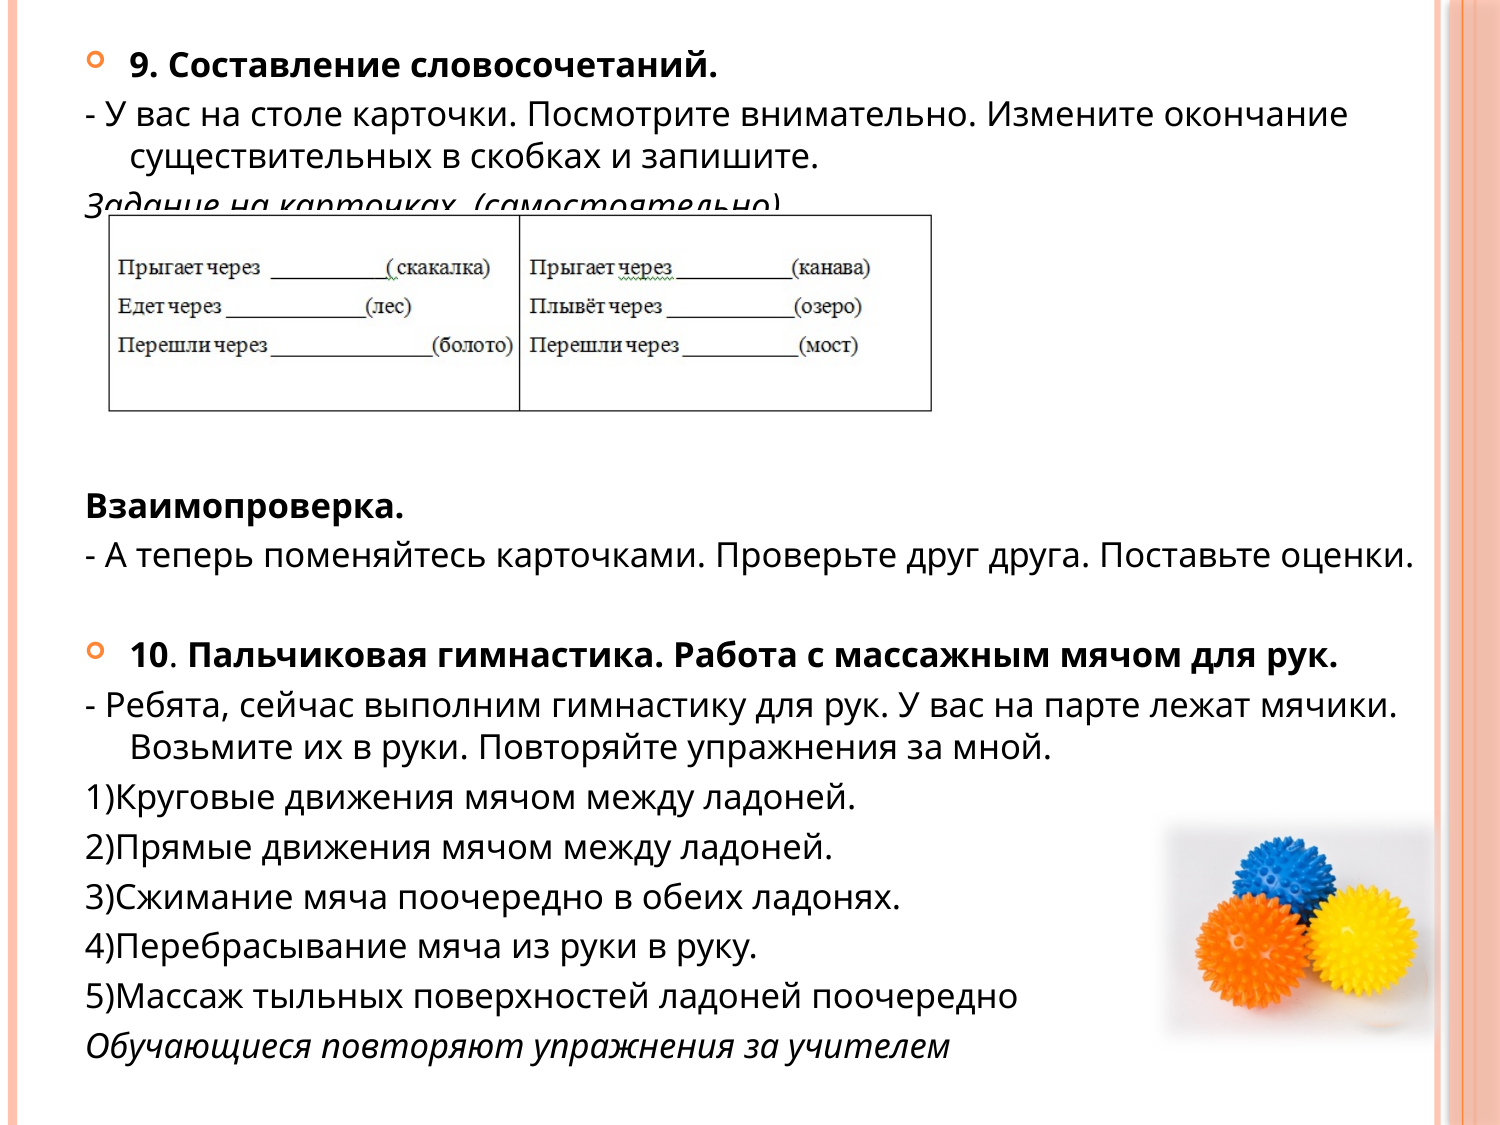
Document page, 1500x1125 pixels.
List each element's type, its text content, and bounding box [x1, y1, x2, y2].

picture [104, 210, 938, 415]
list 9. Составление словосочетаний. - У вас на столе карточки. Посмотрите внимательно. Измените окончание существительных в скобках и запишите. Задание на карточках. (самостоятельно). Взаимопроверка. - А теперь поменяйтесь карточками. Проверьте друг друга. Поставьте оценки. 10. Пальчиковая гимнастика. Работа с массажным мячом для рук. - Ребята, сейчас выполним гимнастику для рук. У вас на парте лежат мячики. Возьмите их в руки. Повторяйте упражнения за мной. 1)Круговые движения мячом между ладоней. 2)Прямые движения мячом между ладоней. 3)Сжимание мяча поочередно в обеих ладонях. 4)Перебрасывание мяча из руки в руку. 5)Массаж тыльных поверхностей ладоней поочередно Обучающиеся повторяют упражнения за учителем [70, 35, 1430, 1090]
picture [1147, 808, 1456, 1053]
